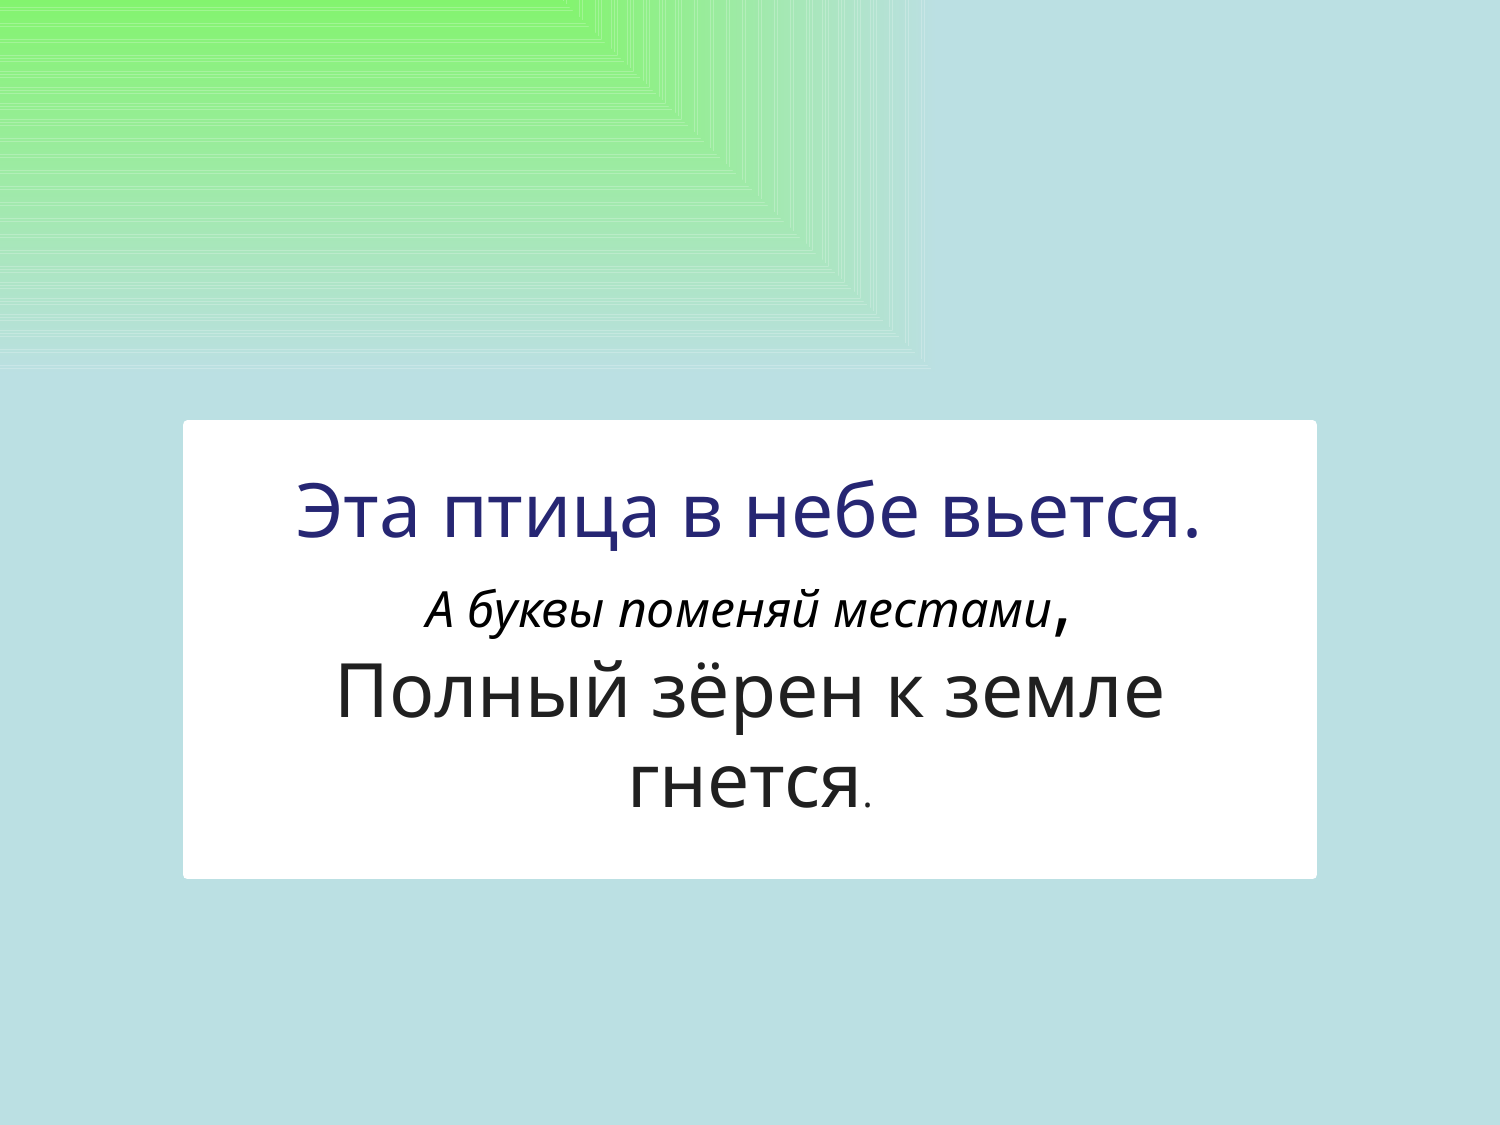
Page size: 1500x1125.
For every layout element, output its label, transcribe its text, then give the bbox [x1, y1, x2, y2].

text_box Эта птица в небе вьется. А буквы поменяй местами, Полный зёрен к земле гнется. [185, 423, 1314, 877]
